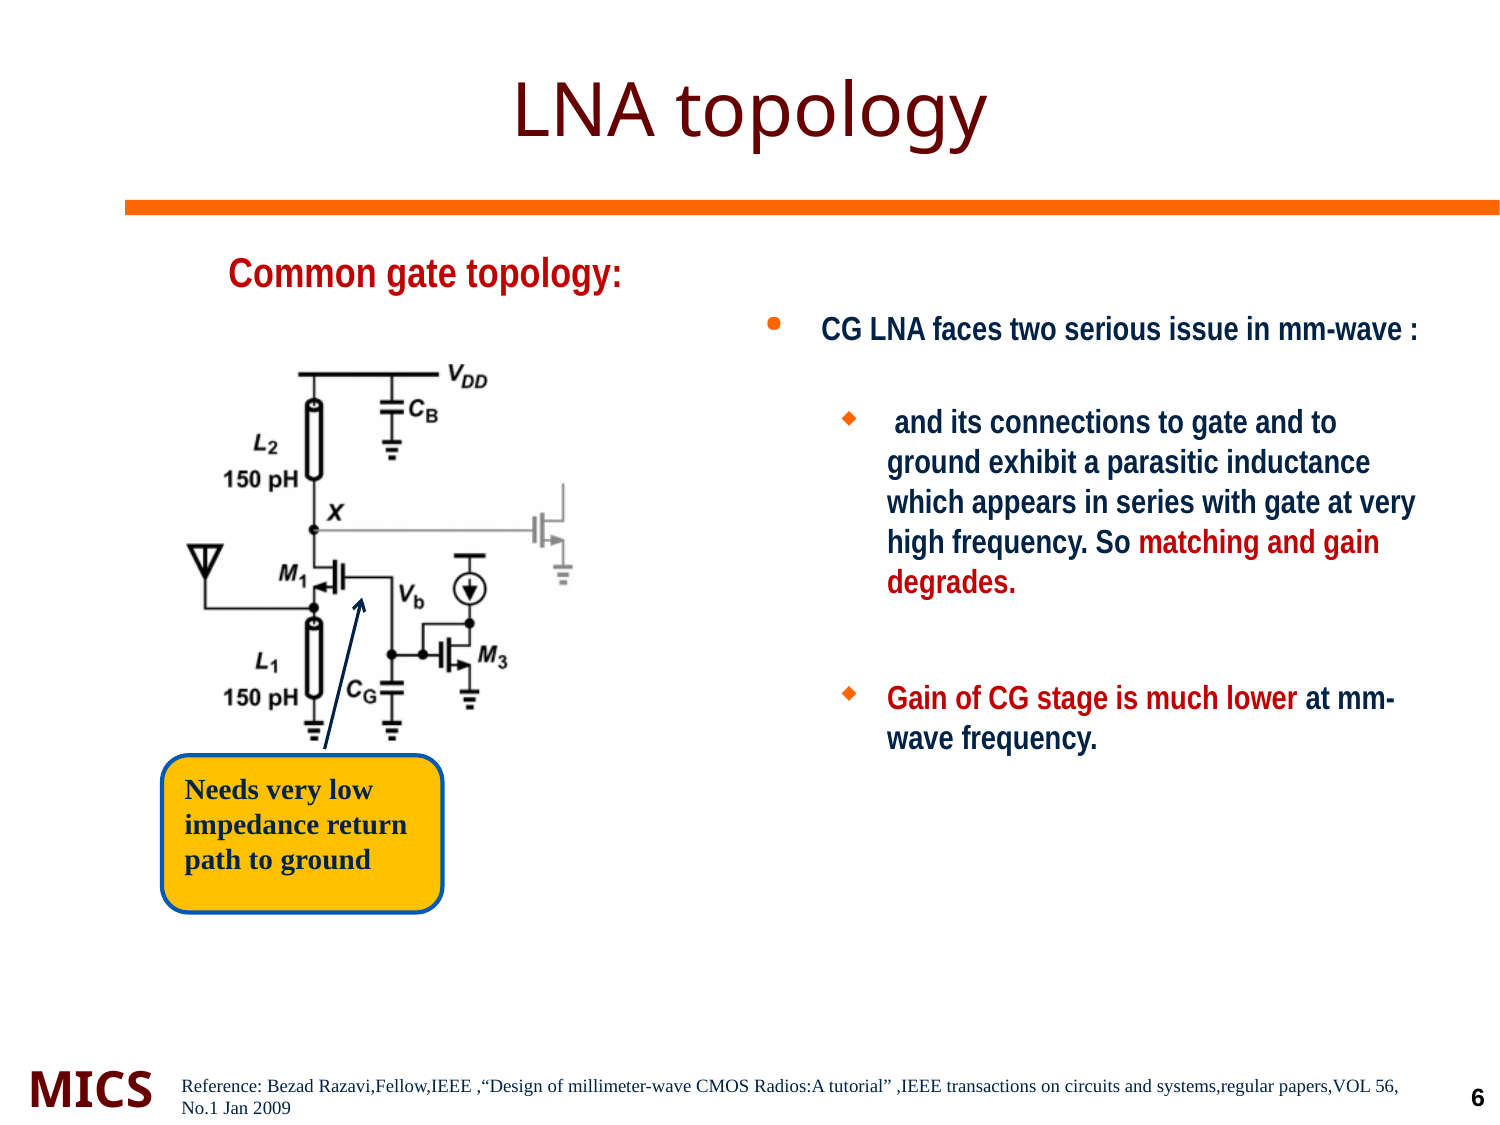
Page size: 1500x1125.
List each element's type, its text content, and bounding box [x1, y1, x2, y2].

text_box Needs very low impedance return path to ground [161, 760, 443, 913]
slide_number 6 [1425, 1067, 1500, 1125]
title LNA topology [112, 12, 1388, 201]
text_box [324, 597, 363, 748]
picture [166, 349, 584, 752]
text_box Common gate topology: [213, 238, 639, 304]
text_box Reference: Bezad Razavi,Fellow,IEEE ,“Design of millimeter-wave CMOS Radios:A tutorial” ,IEEE transactions on circuits and systems,regular papers,VOL 56, No.1 Jan 2009 [166, 1066, 1414, 1125]
